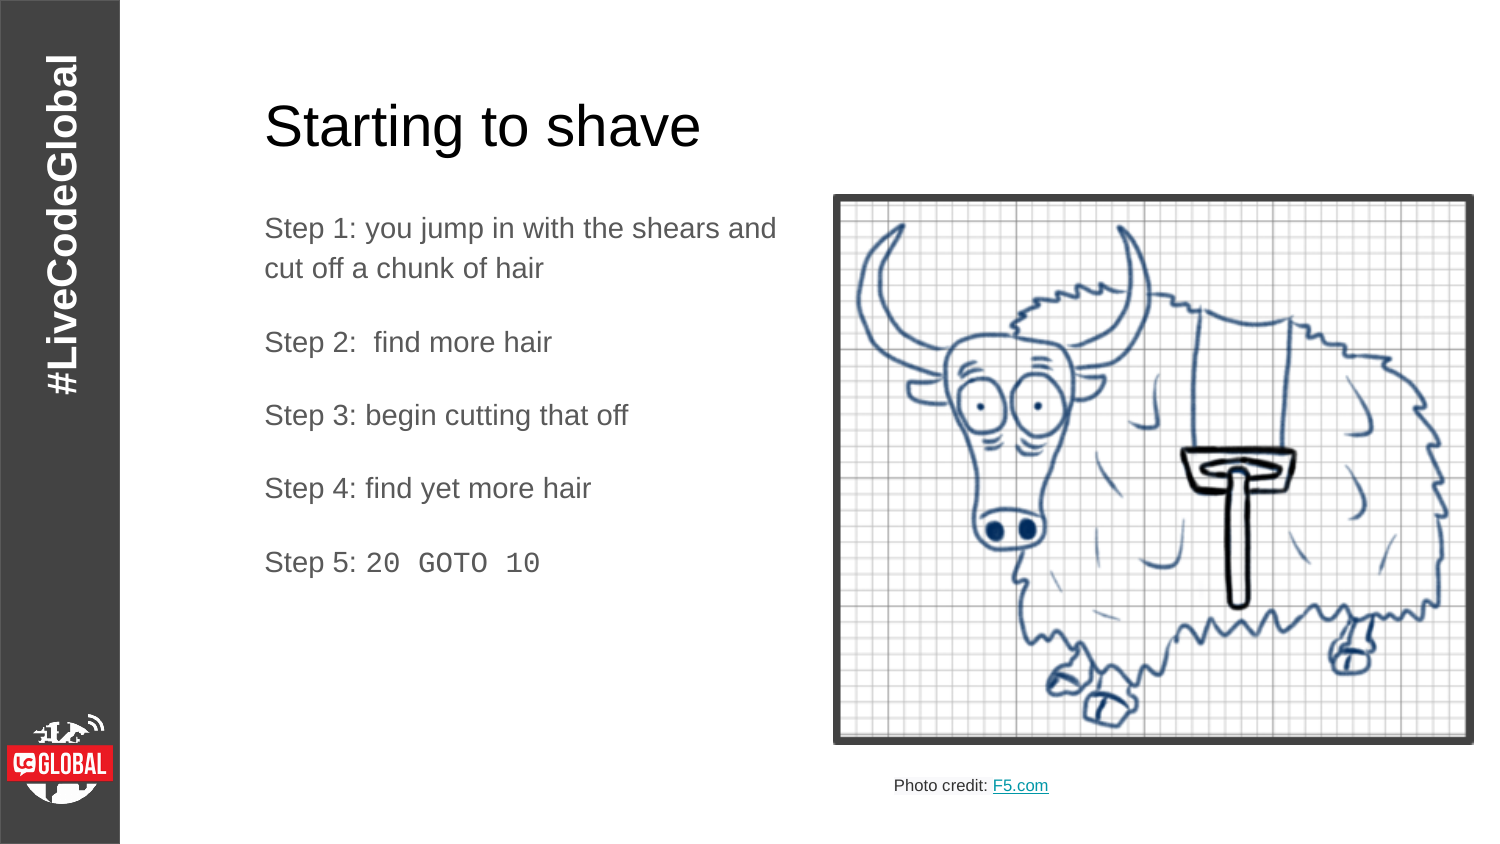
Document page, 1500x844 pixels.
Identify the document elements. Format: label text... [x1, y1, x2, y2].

picture [7, 714, 113, 804]
list Step 1: you jump in with the shears and cut off a chunk of hair Step 2: find more hair Step 3: begin cutting that off Step 4: find yet more hair Step 5: 20 GOTO 10 [249, 189, 813, 750]
title Starting to shave [249, 72, 1417, 167]
list Photo credit: F5.com [878, 757, 1442, 817]
picture [832, 193, 1474, 745]
